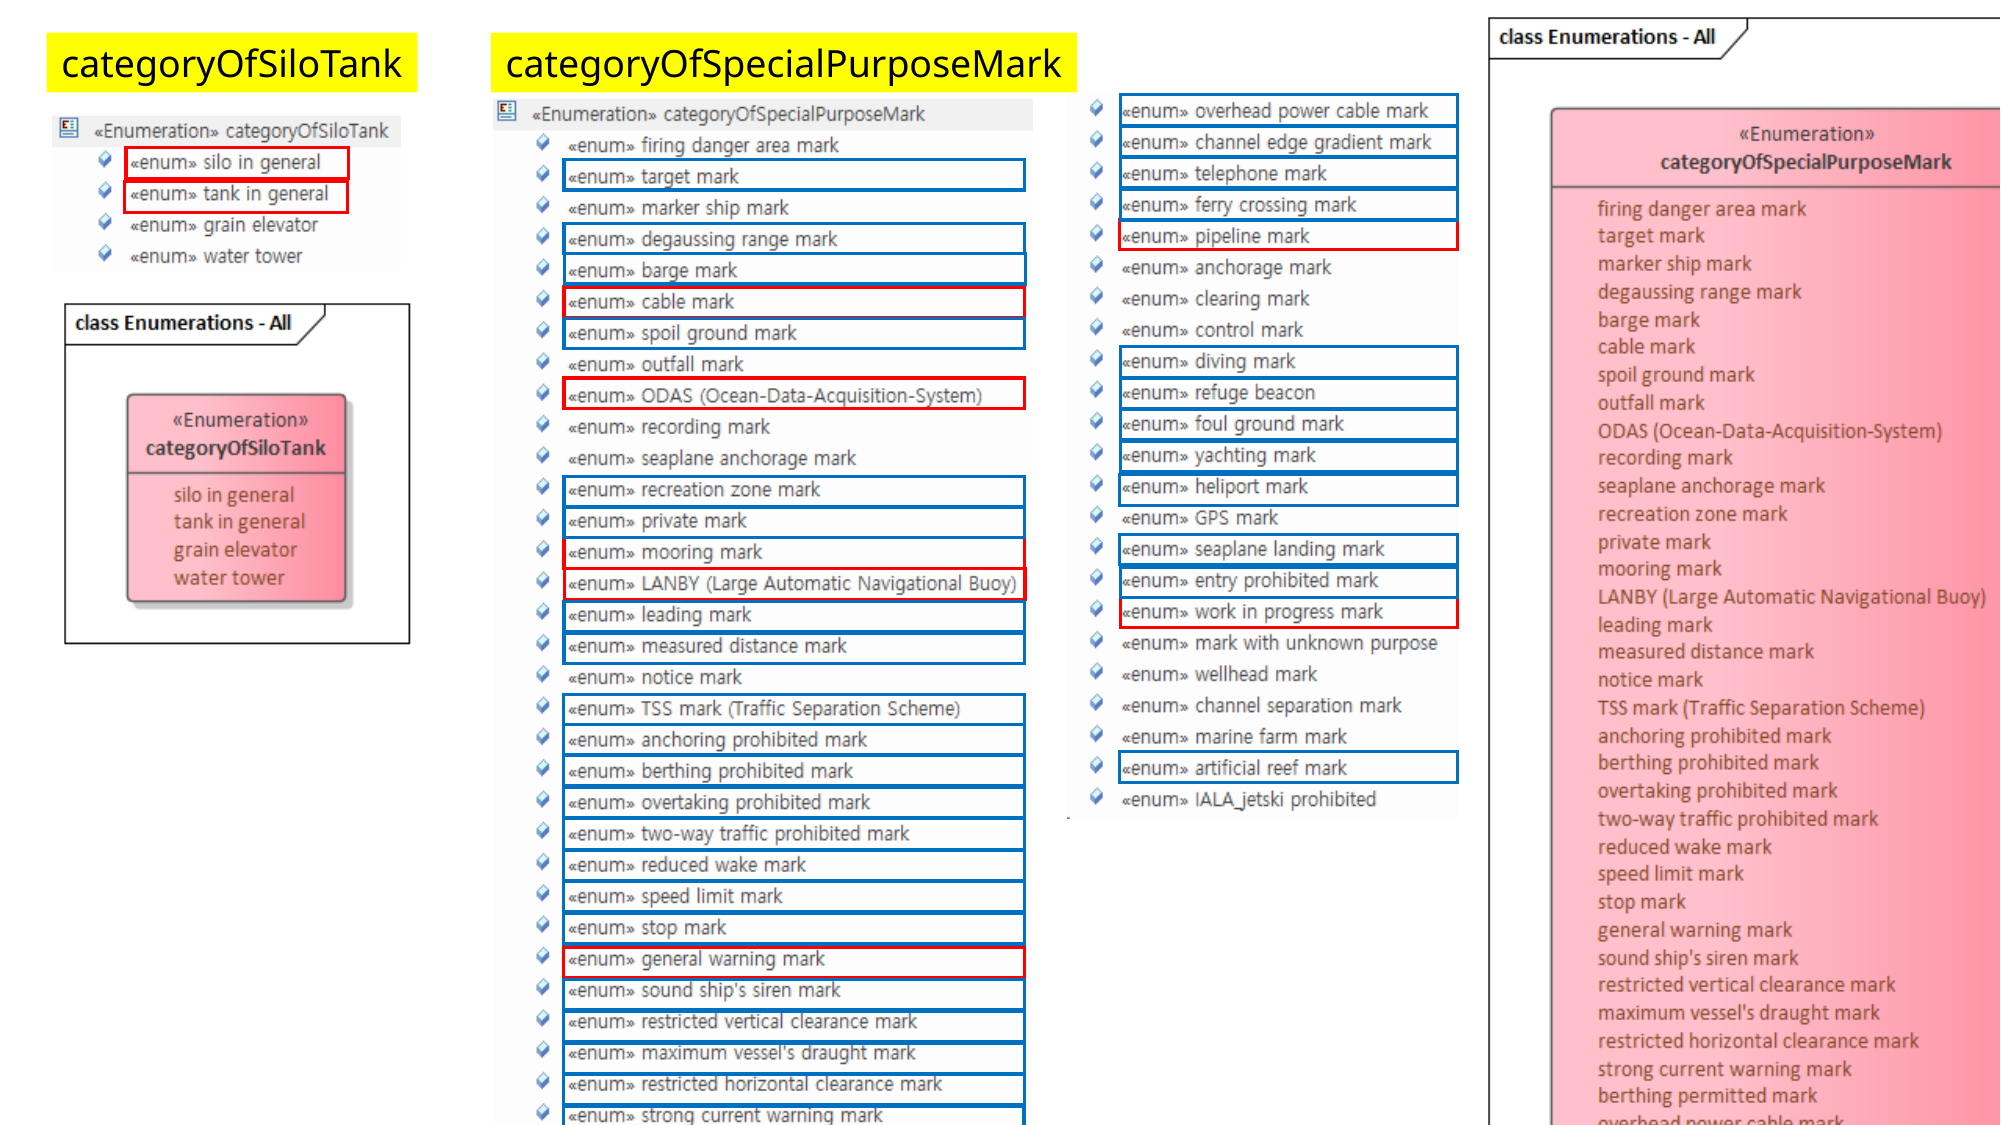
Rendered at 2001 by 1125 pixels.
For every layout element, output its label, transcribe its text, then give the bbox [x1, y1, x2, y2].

text_box categoryOfSiloTank [46, 32, 418, 93]
picture [63, 302, 412, 646]
picture [1067, 93, 1458, 819]
text_box categoryOfSpecialPurposeMark [490, 32, 1078, 93]
picture [1487, 16, 2000, 1125]
picture [493, 93, 1033, 1125]
picture [52, 113, 401, 271]
